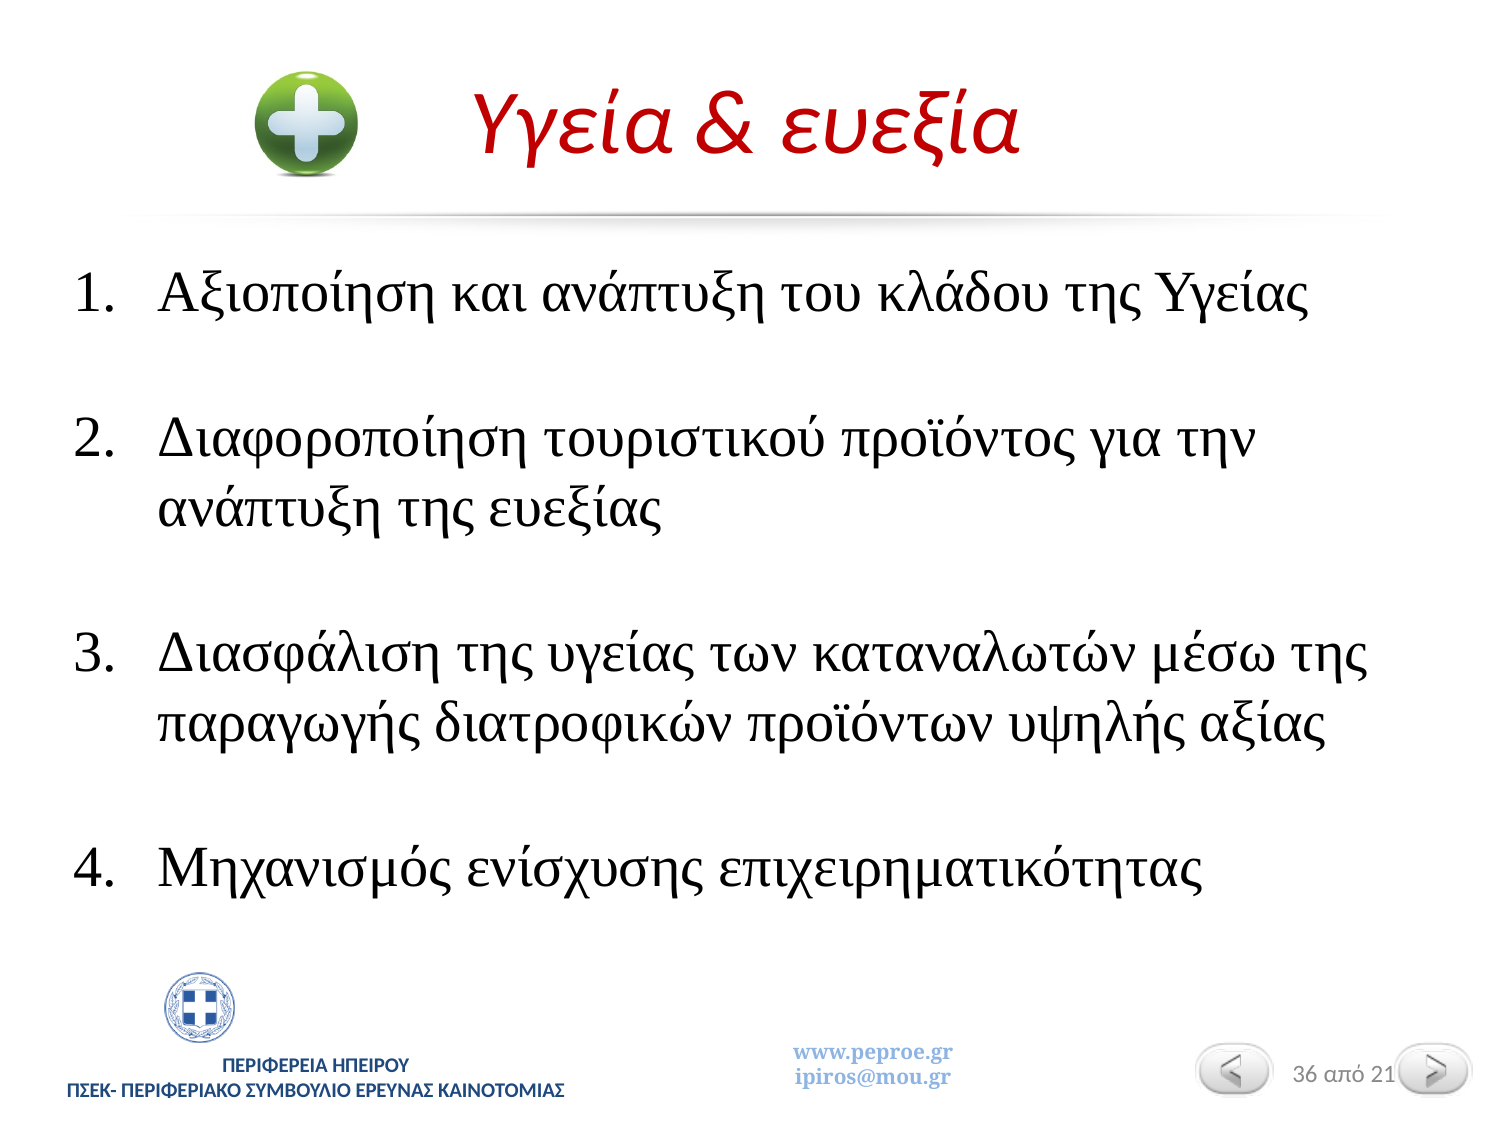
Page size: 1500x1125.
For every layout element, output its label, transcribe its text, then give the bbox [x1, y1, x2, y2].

text_box ΠΕΡΙΦΕΡΕΙΑ ΗΠΕΙΡΟΥ ΠΣΕΚ- ΠΕΡΙΦΕΡΙΑΚΟ ΣΥΜΒΟΥΛΙΟ ΕΡΕΥΝΑΣ ΚΑΙΝΟΤΟΜΙΑΣ [35, 1044, 597, 1109]
picture [163, 972, 235, 1044]
text_box Αξιοποίηση και ανάπτυξη του κλάδου της Υγείας Διαφοροποίηση τουριστικού προϊόντος για την ανάπτυξη της ευεξίας Διασφάλιση της υγείας των καταναλωτών μέσω της παραγωγής διατροφικών προϊόντων υψηλής αξίας Μηχανισμός ενίσχυσης επιχειρηματικότητας [58, 254, 1465, 906]
title Υγεία & ευεξία [70, 23, 1421, 210]
picture [237, 58, 376, 188]
text_box www.peproe.gr ipiros@mou.gr [691, 1031, 1055, 1096]
picture [0, 210, 1500, 243]
slide_number 36 από 21 [1277, 1042, 1389, 1103]
picture [1195, 1031, 1274, 1110]
picture [1394, 1031, 1473, 1110]
